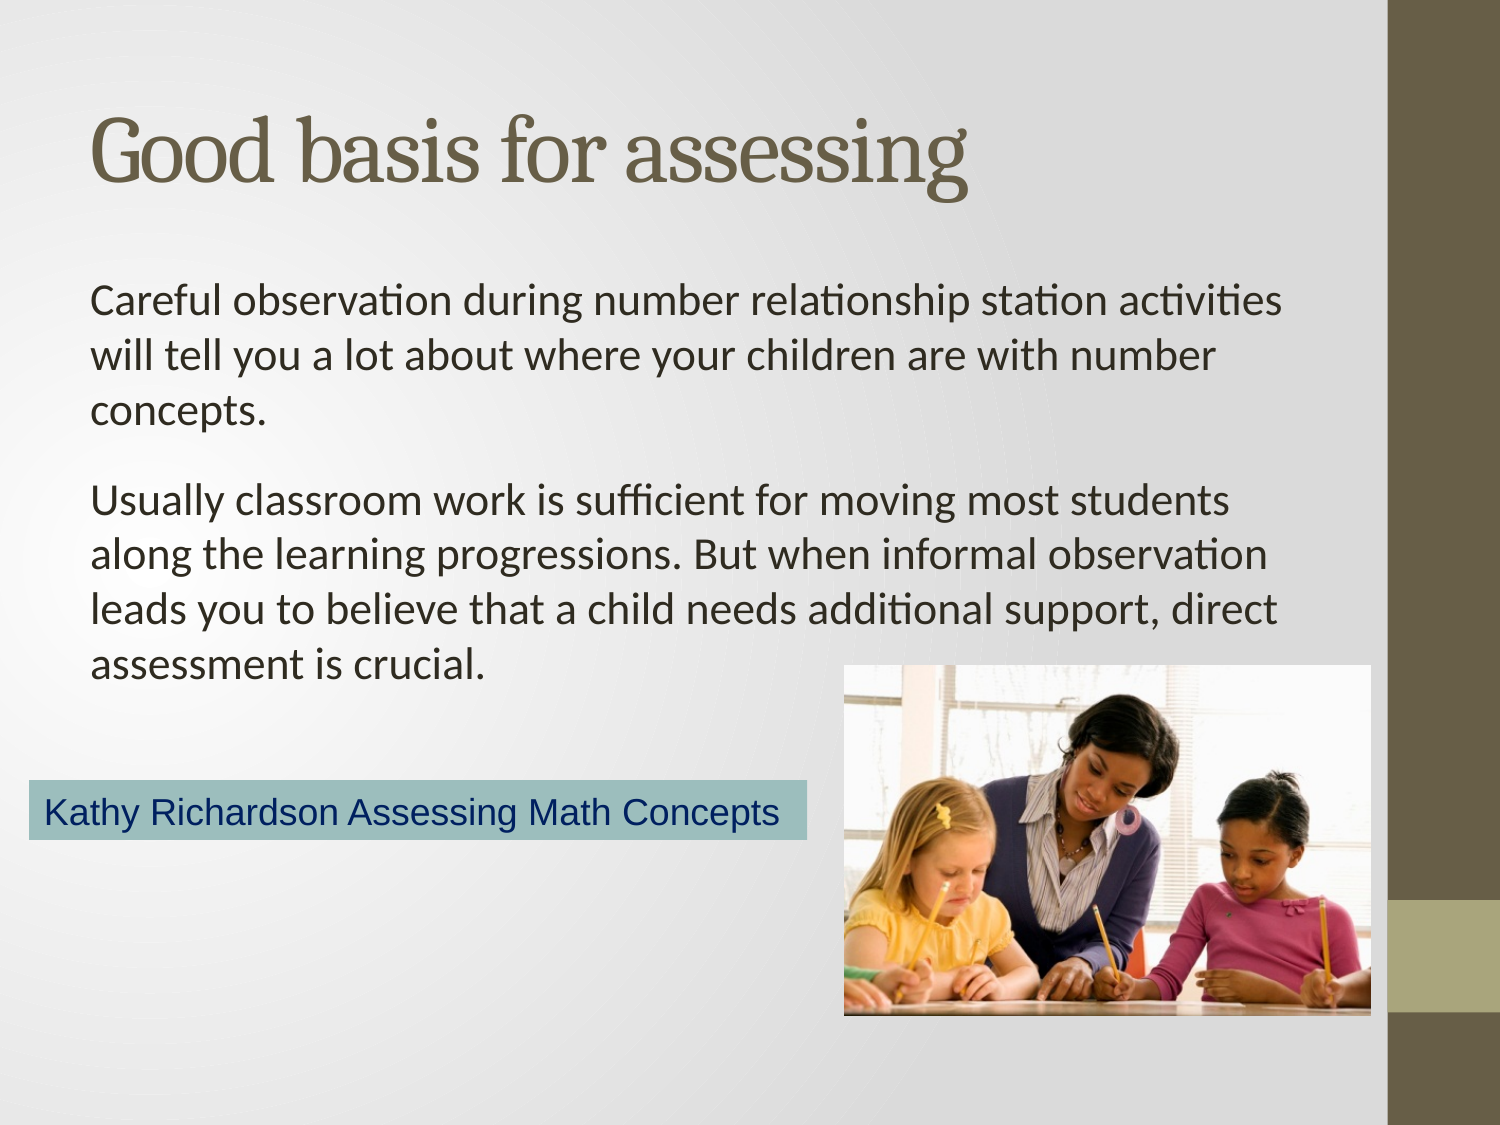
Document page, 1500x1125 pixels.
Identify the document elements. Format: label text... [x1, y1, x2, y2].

title Good basis for assessing [75, 12, 1313, 262]
text_box Kathy Richardson Assessing Math Concepts [29, 780, 808, 840]
picture [843, 664, 1371, 1017]
list Careful observation during number relationship station activities will tell you a lot about where your children are with number concepts. Usually classroom work is sufficient for moving most students along the learning progressions. But when informal observation leads you to believe that a child needs additional support, direct assessment is crucial. [74, 262, 1326, 1051]
